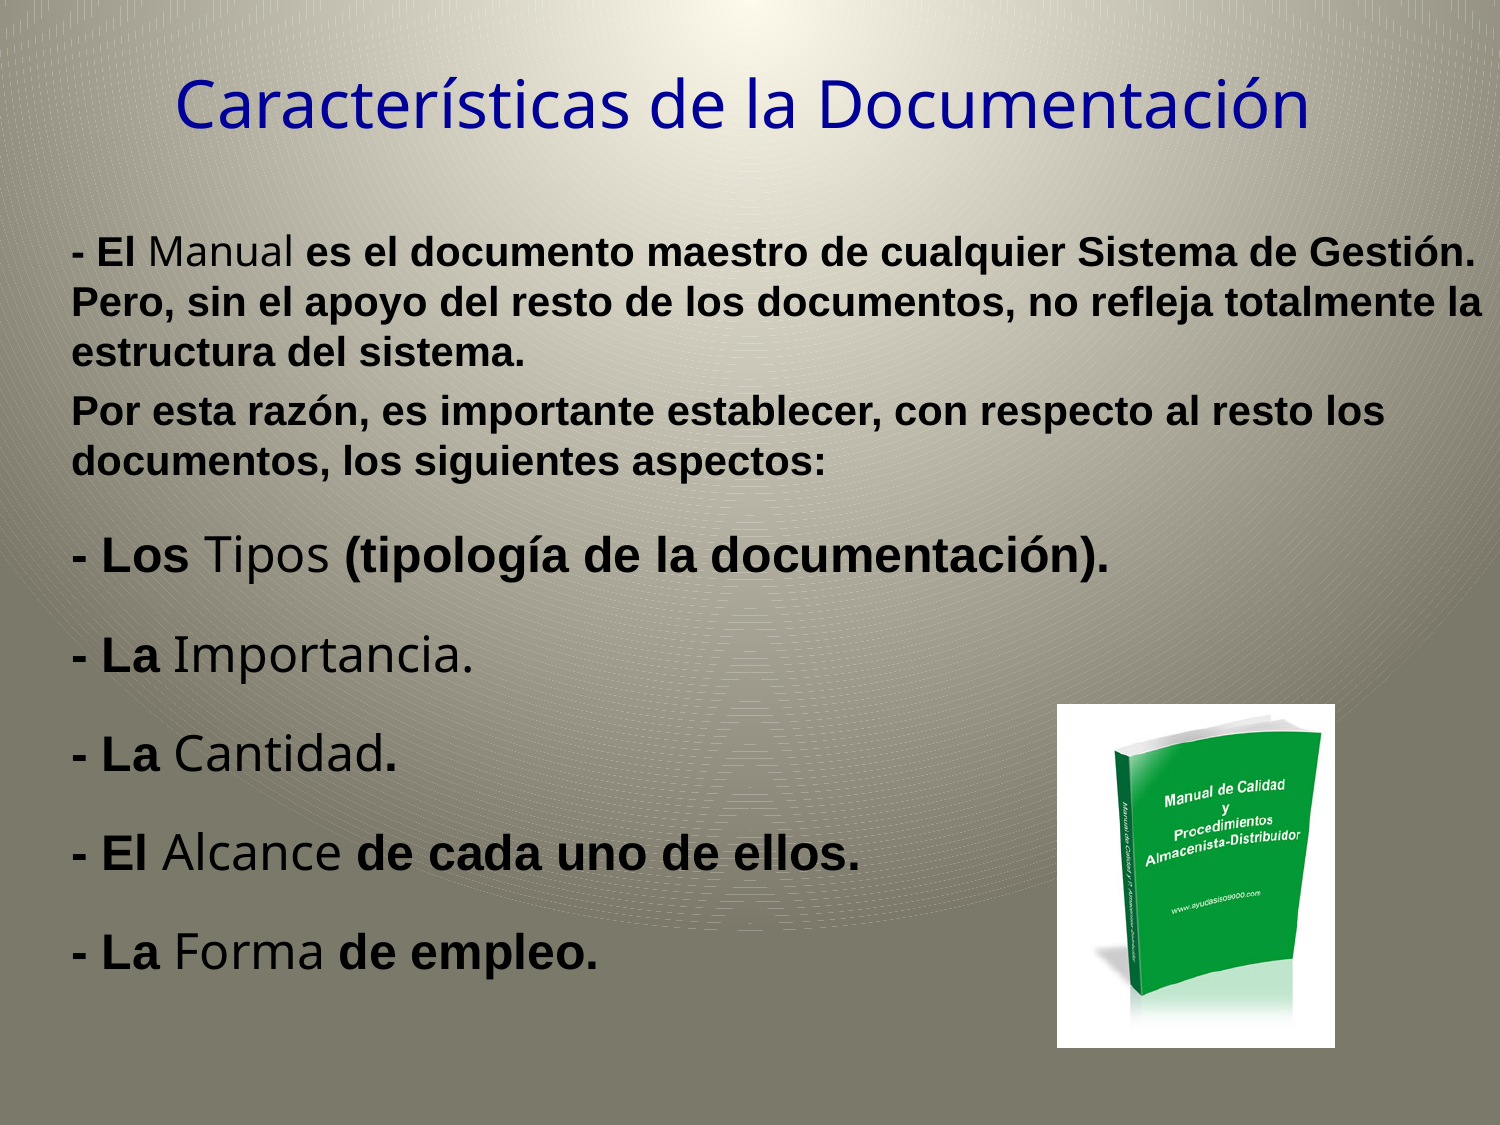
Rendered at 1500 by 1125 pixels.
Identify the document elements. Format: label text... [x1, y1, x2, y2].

title Características de la Documentación [29, 30, 1460, 173]
picture [1056, 703, 1335, 1048]
text_box - El Manual es el documento maestro de cualquier Sistema de Gestión. Pero, sin el apoyo del resto de los documentos, no refleja totalmente la estructura del sistema. Por esta razón, es importante establecer, con respecto al resto los documentos, los siguientes aspectos: - Los Tipos (tipología de la documentación). - La Importancia. - La Cantidad. - El Alcance de cada uno de ellos. - La Forma de empleo. [0, 184, 1500, 1083]
